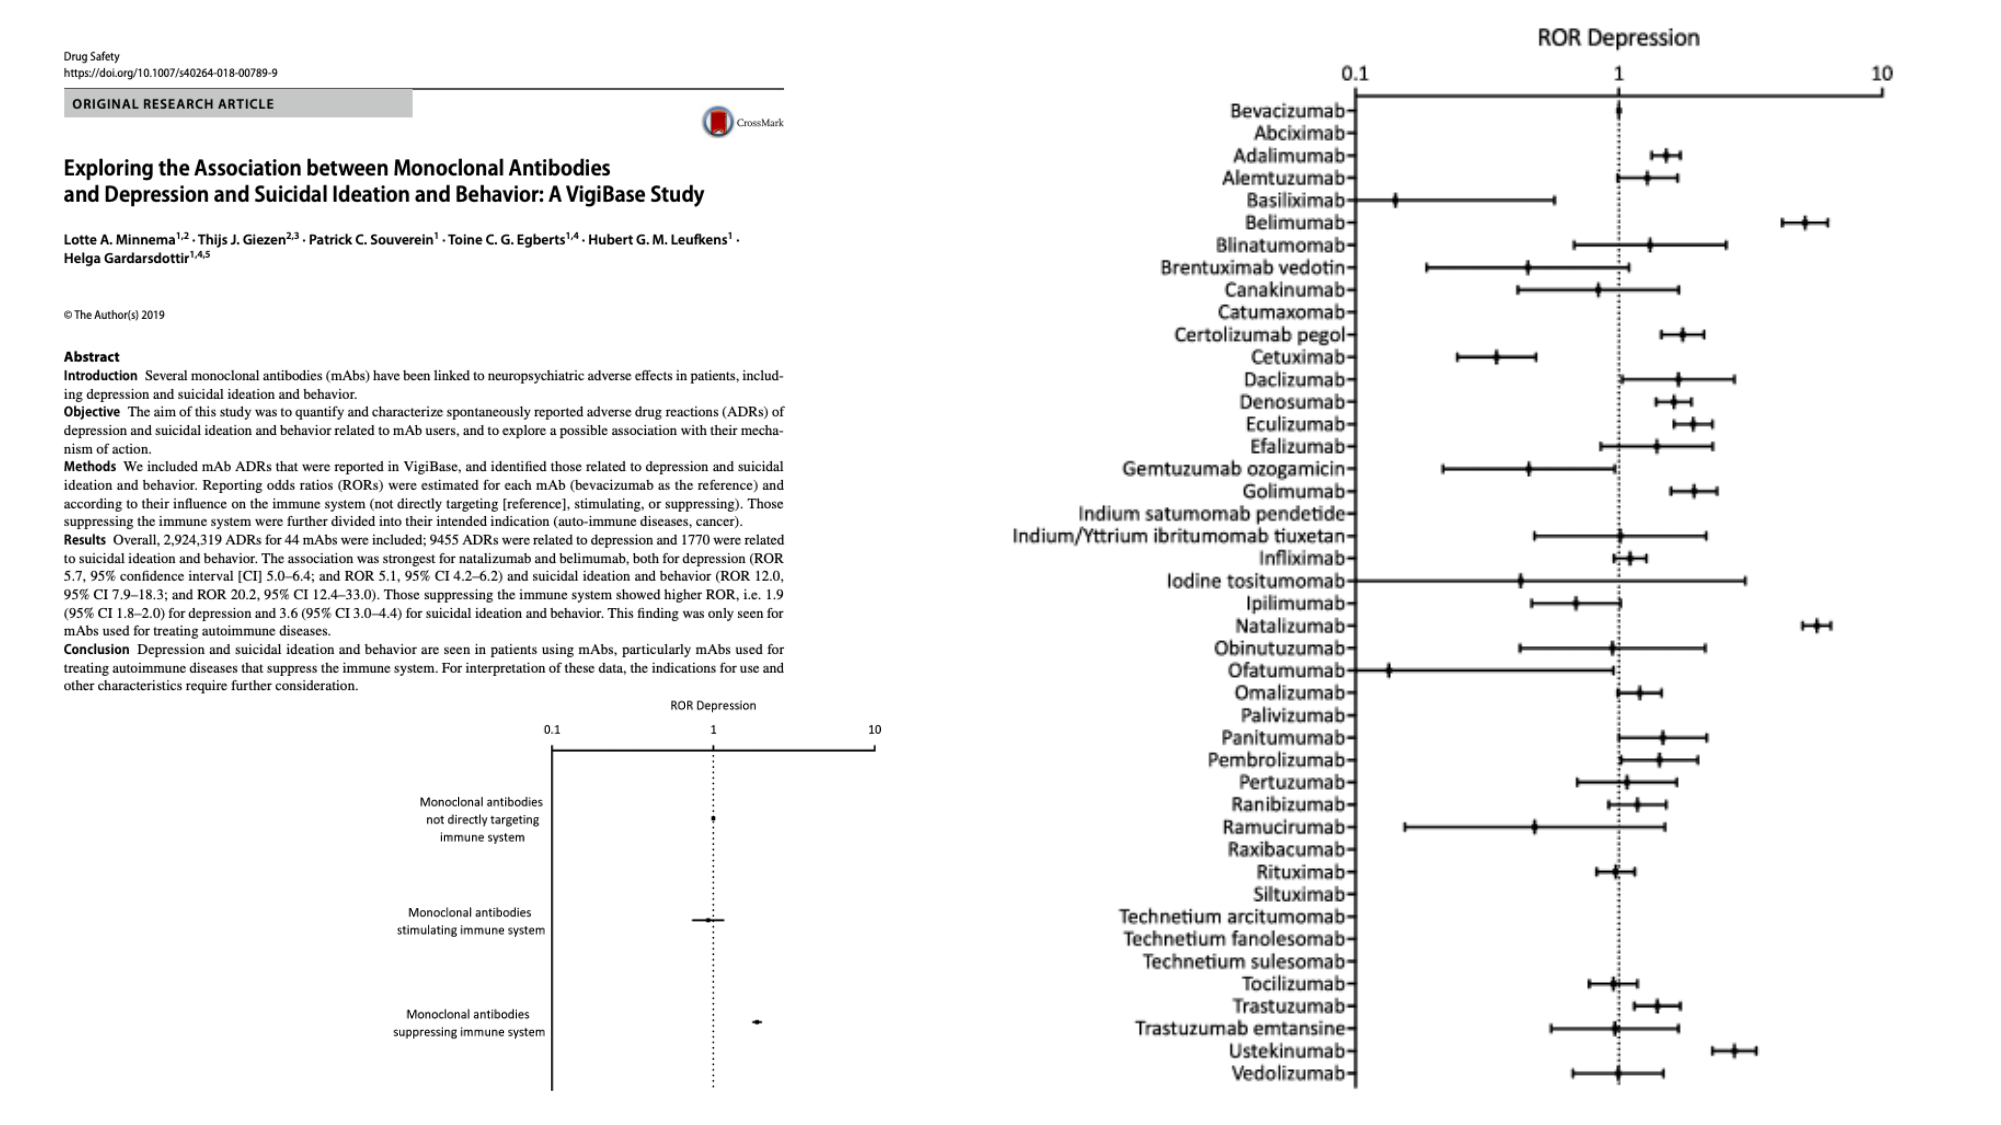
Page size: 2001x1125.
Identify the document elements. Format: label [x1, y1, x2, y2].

picture [967, 24, 1983, 1125]
list [0, 20, 1479, 722]
picture [367, 690, 910, 1109]
